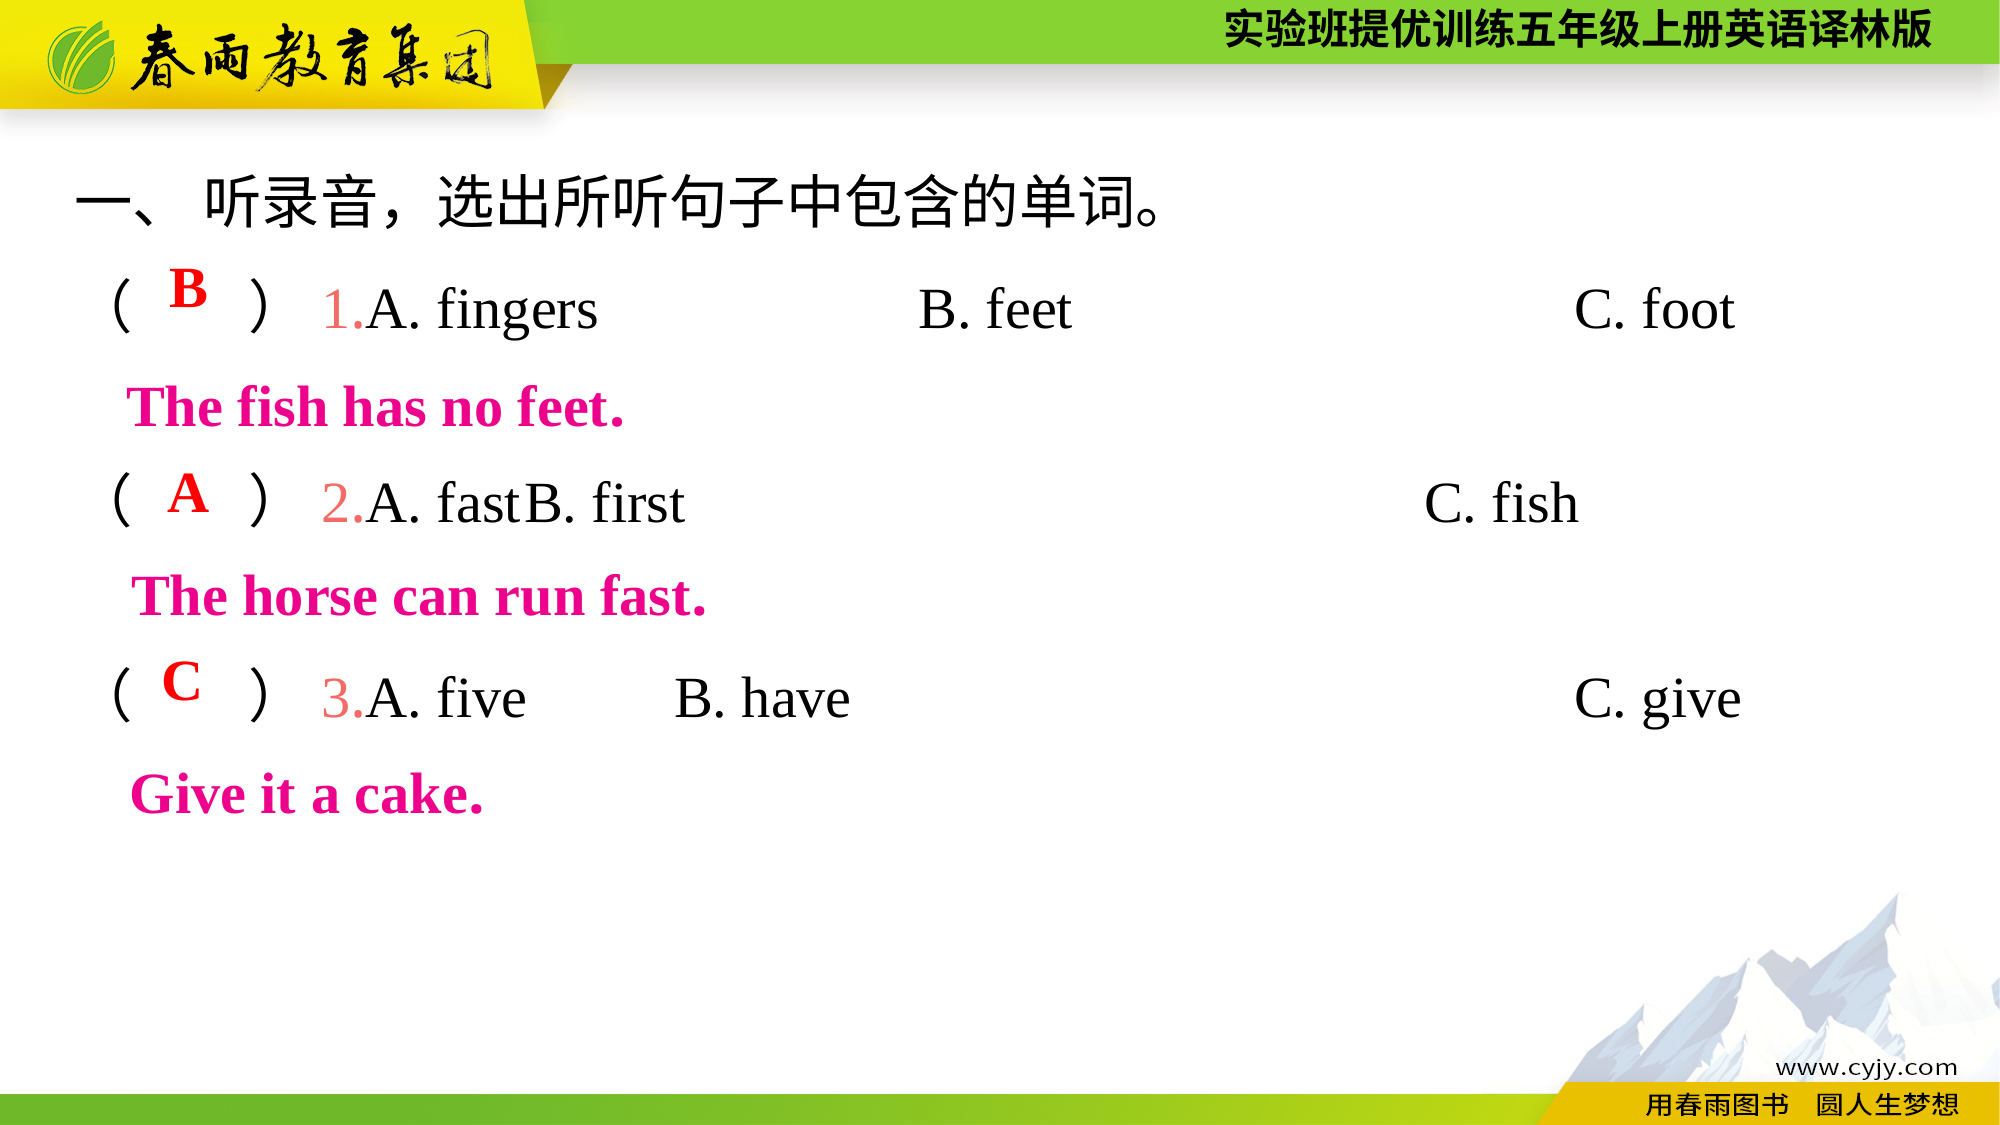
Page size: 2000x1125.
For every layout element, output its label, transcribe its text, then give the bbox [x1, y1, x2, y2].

list 一、 听录音，选出所听句子中包含的单词。 （ ）1.A. fingers B. feet C. foot （ ）2.A. fast B. first C. fish （ ）3.A. five B. have C. give [59, 122, 1944, 744]
text_box The fish has no feet. [111, 325, 641, 446]
text_box Give it a cake. [115, 713, 500, 833]
text_box A [153, 447, 225, 532]
text_box B [154, 242, 224, 327]
text_box The horse can run fast. [116, 515, 723, 635]
picture [0, 0, 2000, 1125]
text_box C [146, 634, 233, 720]
